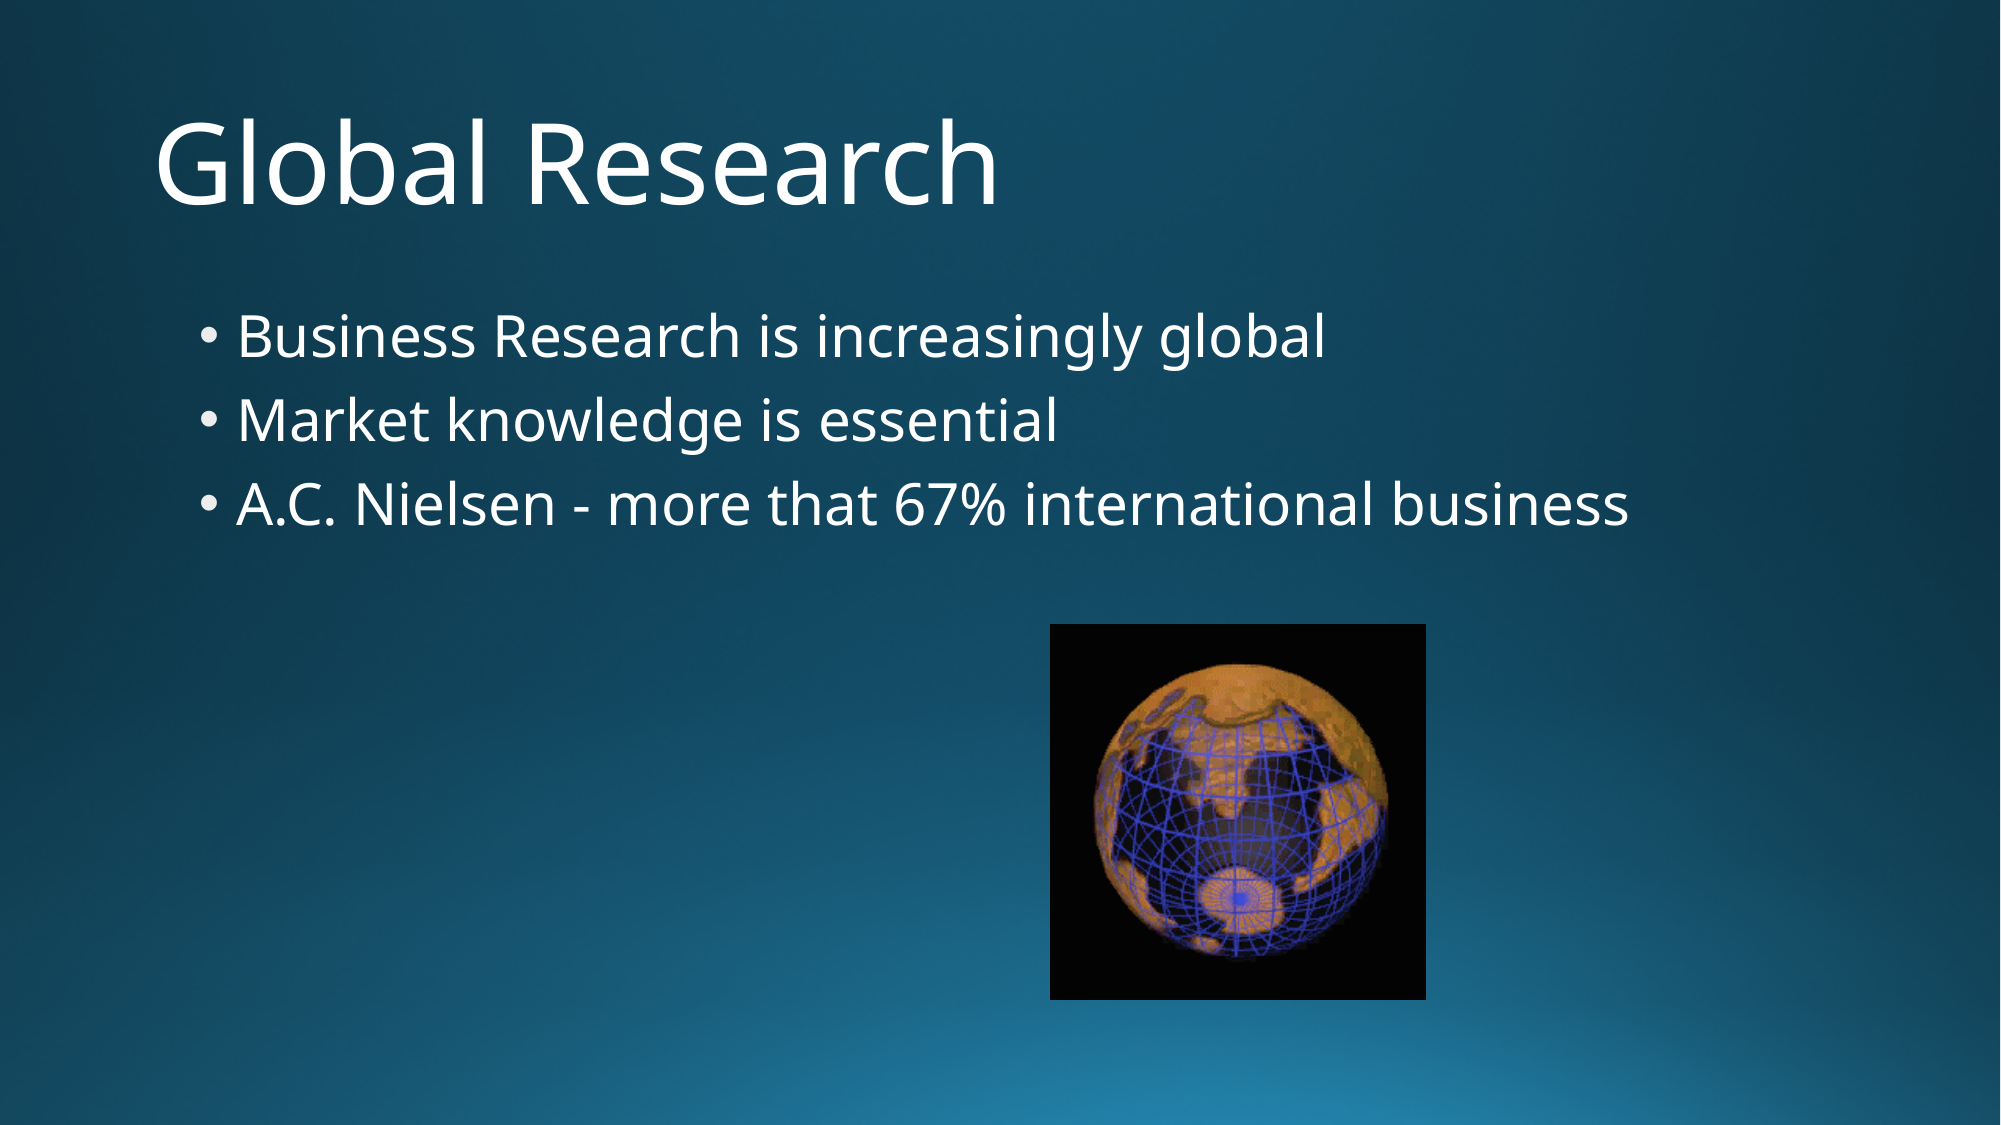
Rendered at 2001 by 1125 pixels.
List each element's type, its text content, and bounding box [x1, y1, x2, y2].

title Global Research [137, 59, 1863, 278]
list Business Research is increasingly global Market knowledge is essential A.C. Nielsen - more that 67% international business [183, 299, 1863, 1014]
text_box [1049, 624, 1432, 1007]
picture [0, 0, 2001, 1125]
